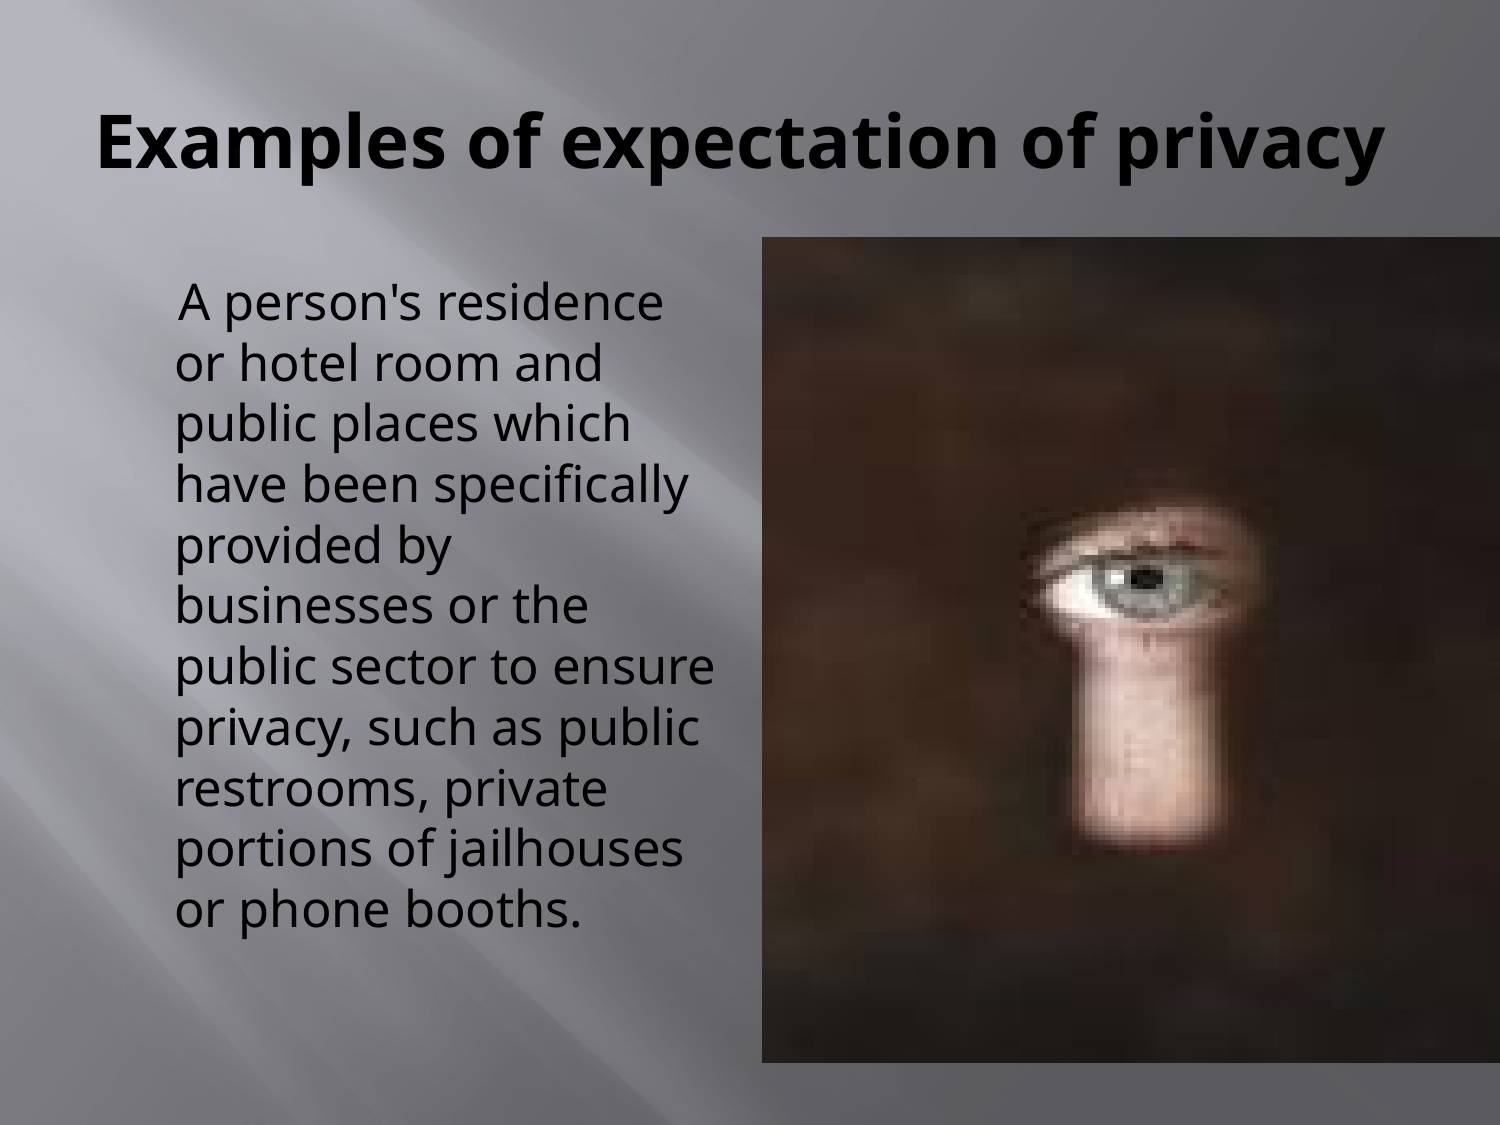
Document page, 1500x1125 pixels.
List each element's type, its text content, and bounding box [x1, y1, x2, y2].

title Examples of expectation of privacy [75, 44, 1425, 233]
picture [762, 237, 1500, 1063]
list A person's residence or hotel room and public places which have been specifically provided by businesses or the public sector to ensure privacy, such as public restrooms, private portions of jailhouses or phone booths. [75, 262, 738, 1005]
